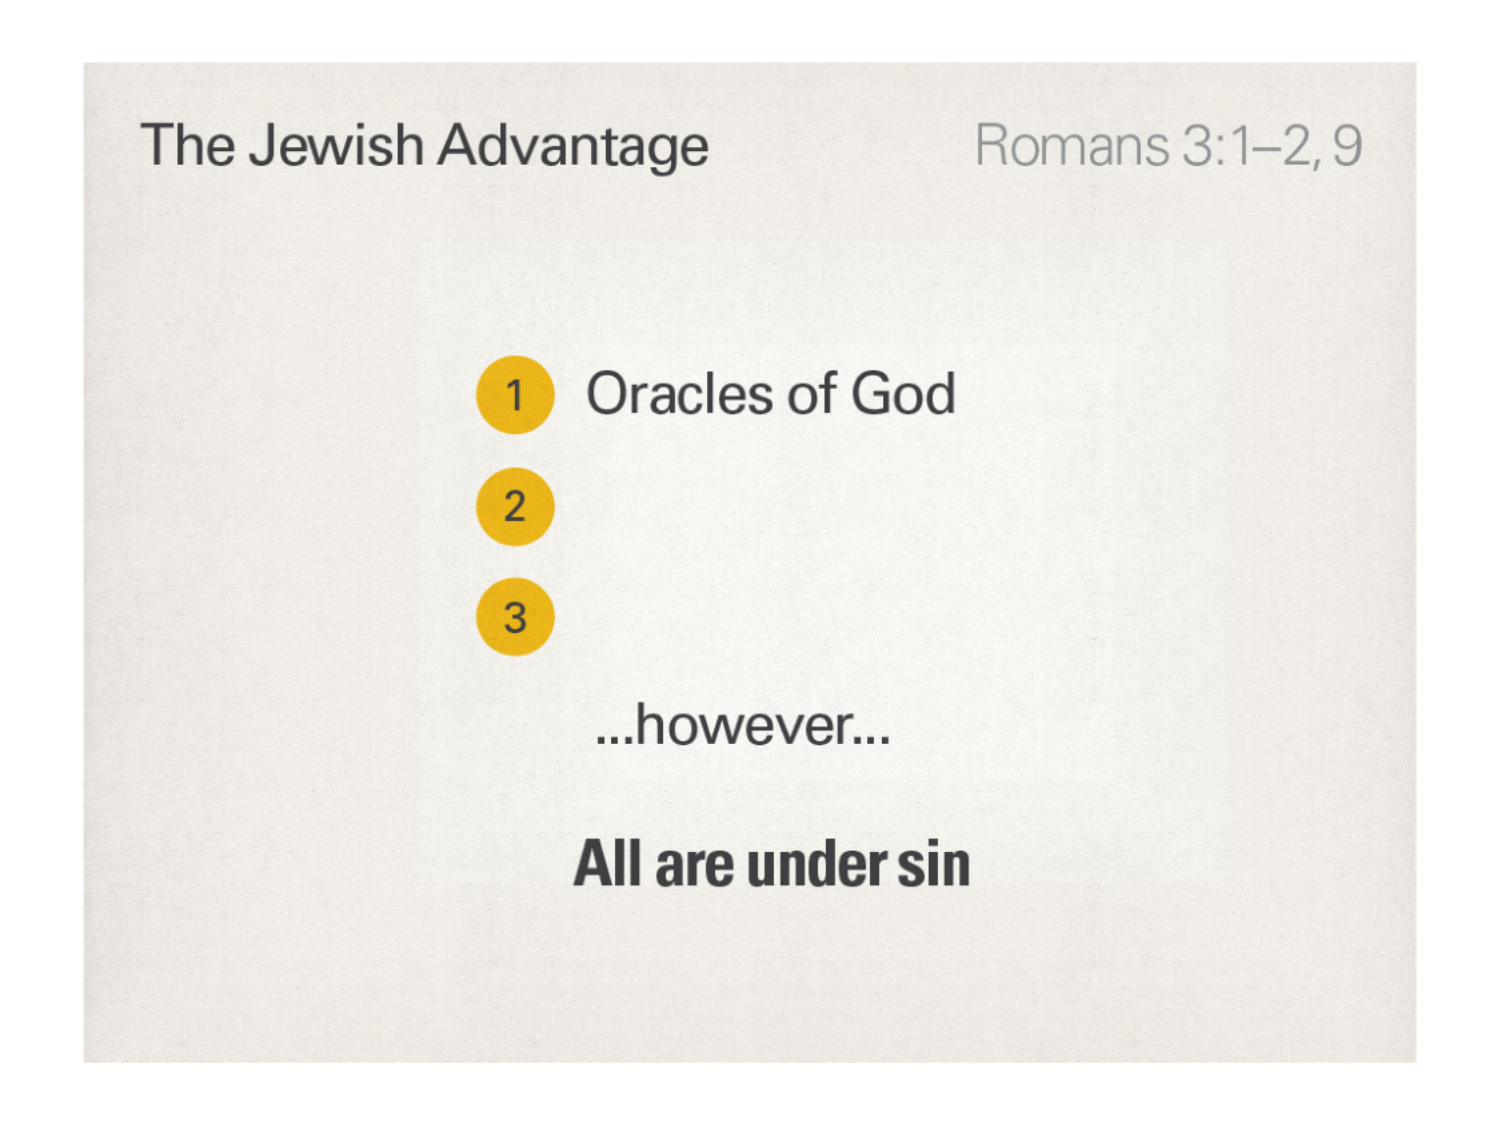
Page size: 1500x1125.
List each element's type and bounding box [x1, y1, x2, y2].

picture [83, 62, 1417, 1063]
